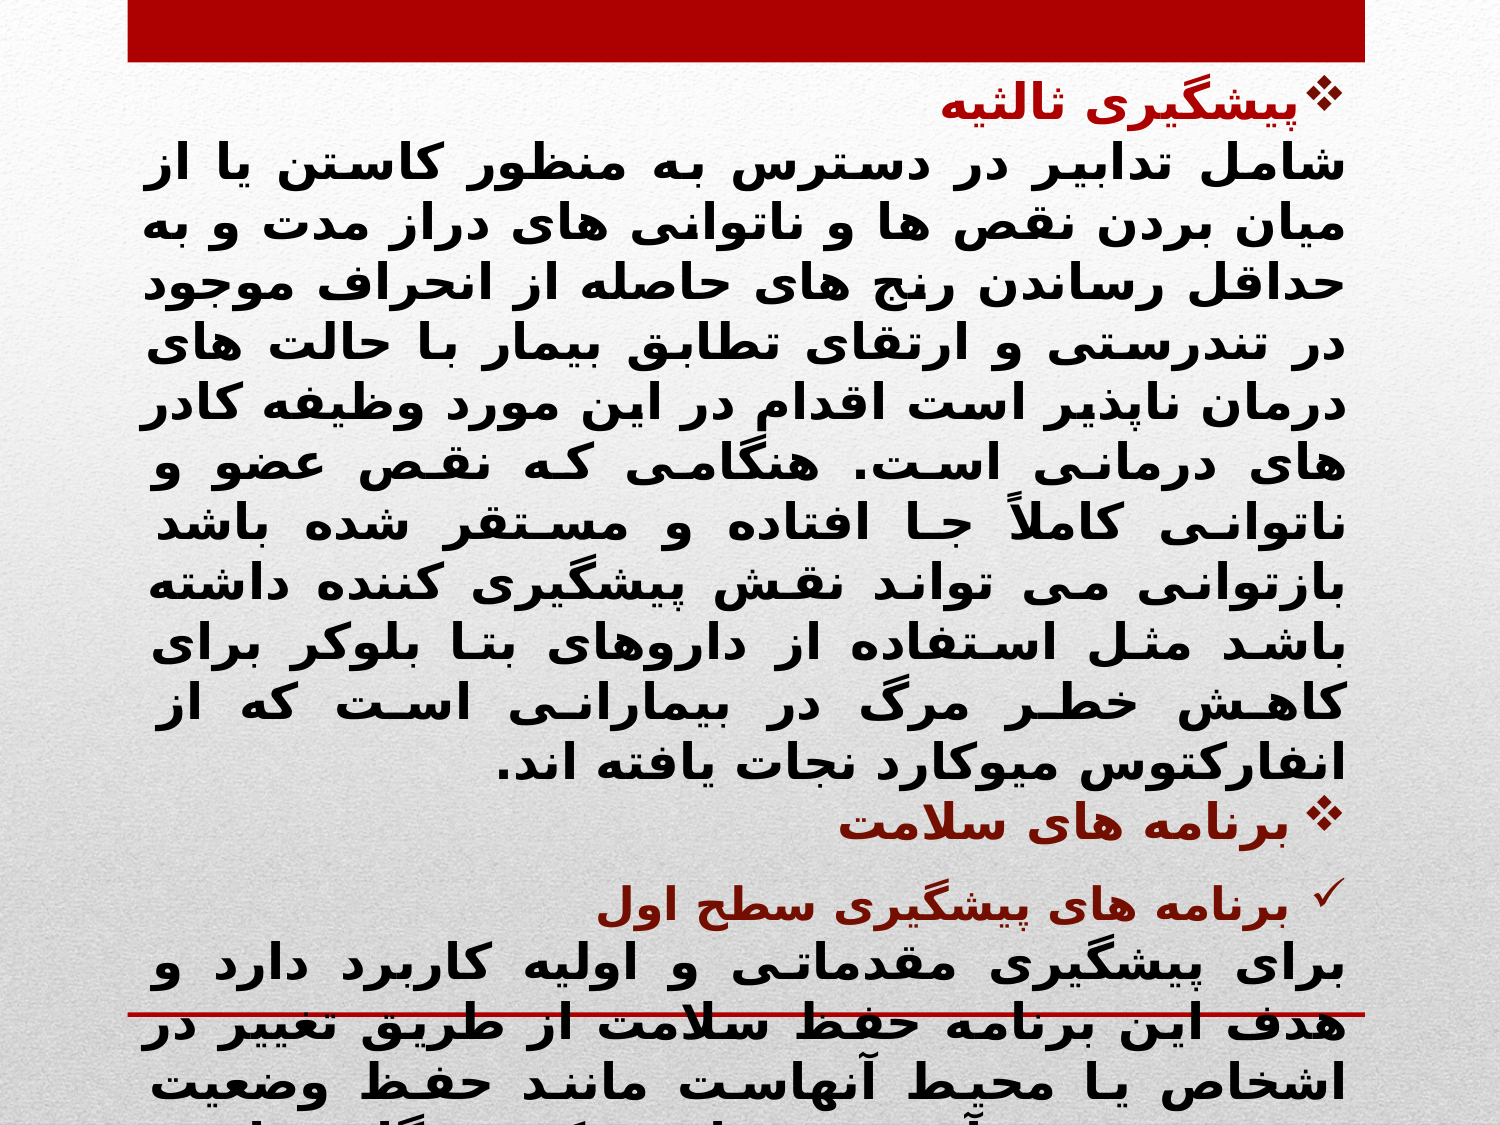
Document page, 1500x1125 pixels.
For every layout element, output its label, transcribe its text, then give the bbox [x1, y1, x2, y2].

text_box پیشگیری ثالثیه شامل تدابیر در دسترس به منظور کاستن یا از میان بردن نقص ها و ناتوانی های دراز مدت و به حداقل رساندن رنج های حاصله از انحراف موجود در تندرستی و ارتقای تطابق بیمار با حالت های درمان ناپذیر است اقدام در این مورد وظیفه کادر های درمانی است. هنگامی که نقص عضو و ناتوانی کاملاً جا افتاده و مستقر شده باشد بازتوانی می تواند نقش پیشگیری کننده داشته باشد مثل استفاده از داروهای بتا بلوکر برای کاهش خطر مرگ در بیمارانی است که از انفارکتوس میوکارد نجات یافته اند. برنامه های سلامت برنامه های پیشگیری سطح اول برای پیشگیری مقدماتی و اولیه کاربرد دارد و هدف این برنامه حفظ سلامت از طریق تغییر در اشخاص یا محیط آنهاست مانند حفظ وضعیت تغذیه خوب – آموزش برای ترک سیگار – ایمن سازی علیه بیماریهای عقونی – بی خطر کردن محیط زیست و کار افراد [125, 62, 1363, 1125]
